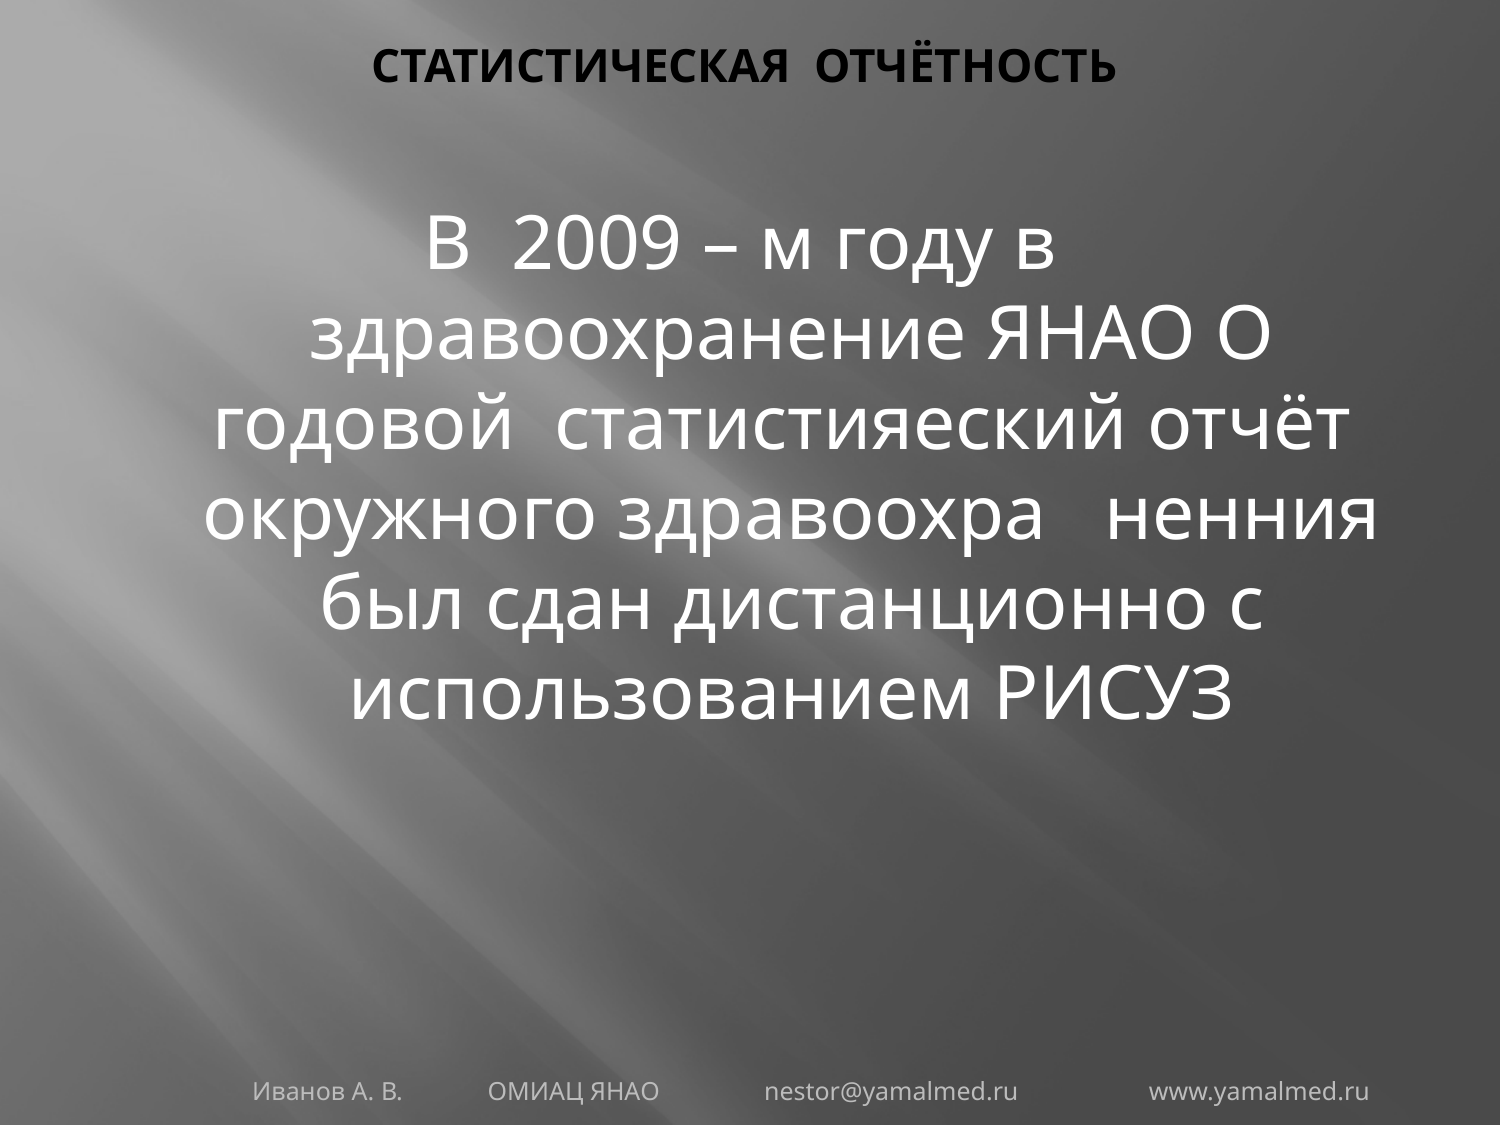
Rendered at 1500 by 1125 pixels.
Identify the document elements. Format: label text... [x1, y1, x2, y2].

text_box В 2009 – м году в здравоохранение ЯНАО О годовой статистияеский отчёт окружного здравоохра ненния был сдан дистанционно с использованием РИСУЗ [70, 187, 1430, 786]
footer Иванов А. В. ОМИАЦ ЯНАО nestor@yamalmed.ru www.yamalmed.ru [222, 1052, 1407, 1113]
title Статистическая Отчётность [82, 35, 1432, 92]
